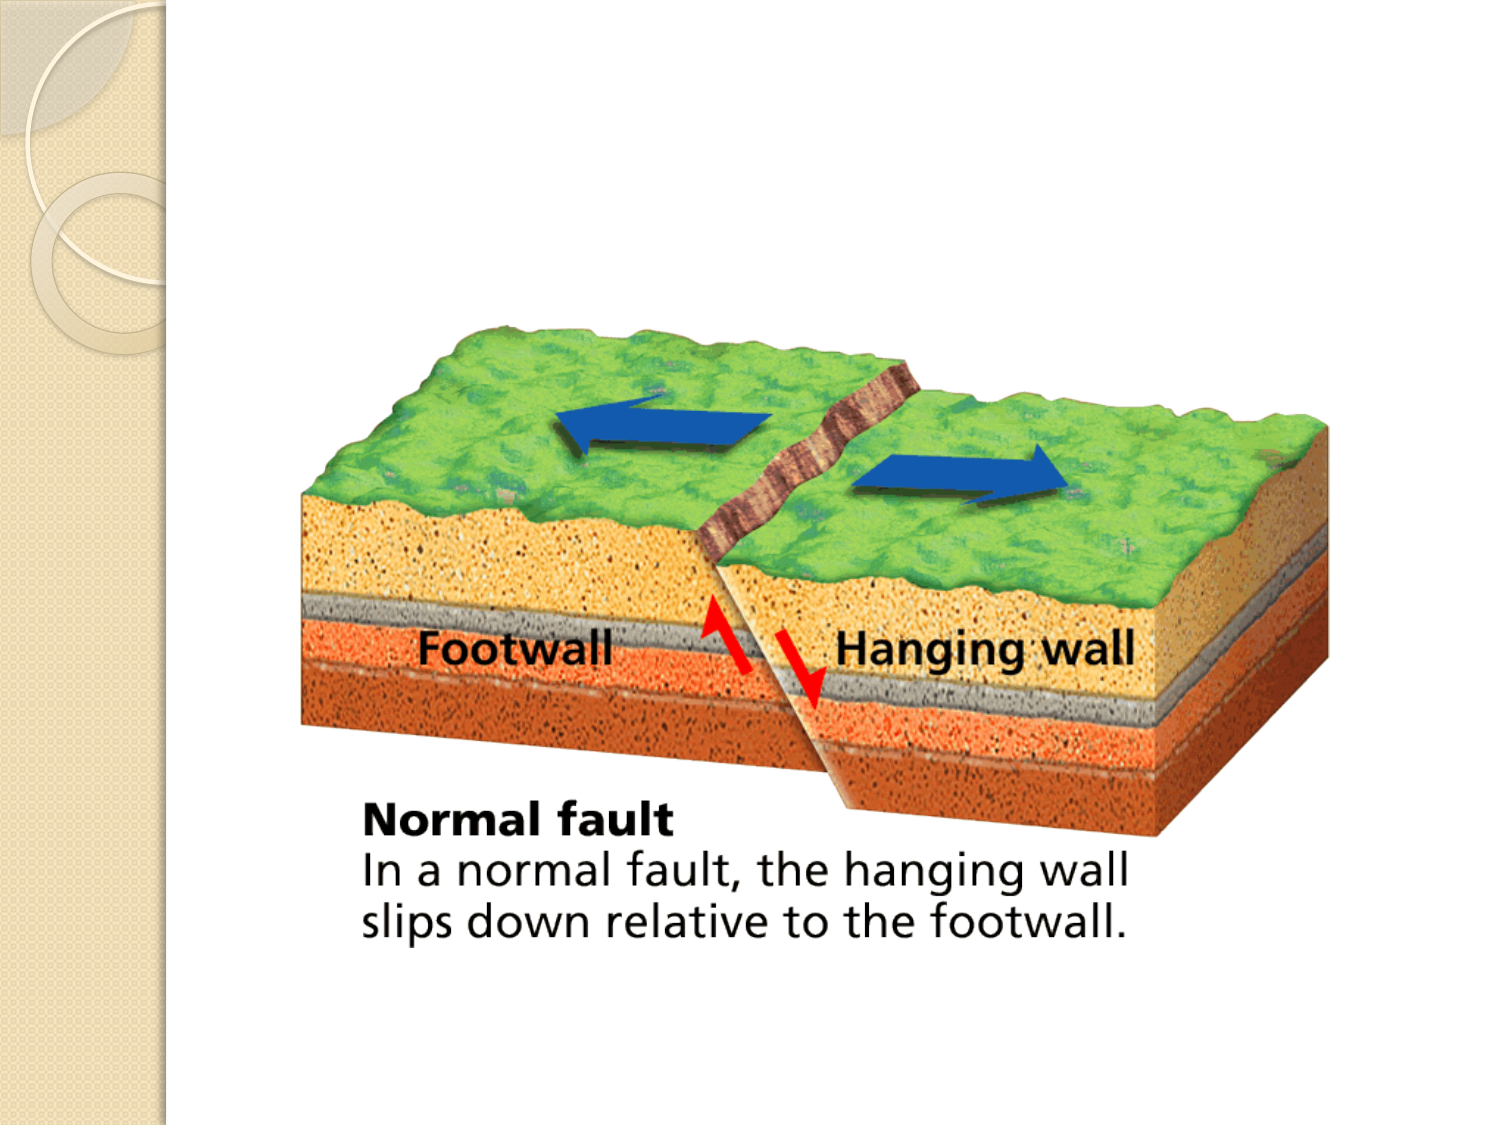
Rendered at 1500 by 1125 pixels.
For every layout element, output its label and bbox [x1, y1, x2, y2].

picture [299, 324, 1330, 948]
